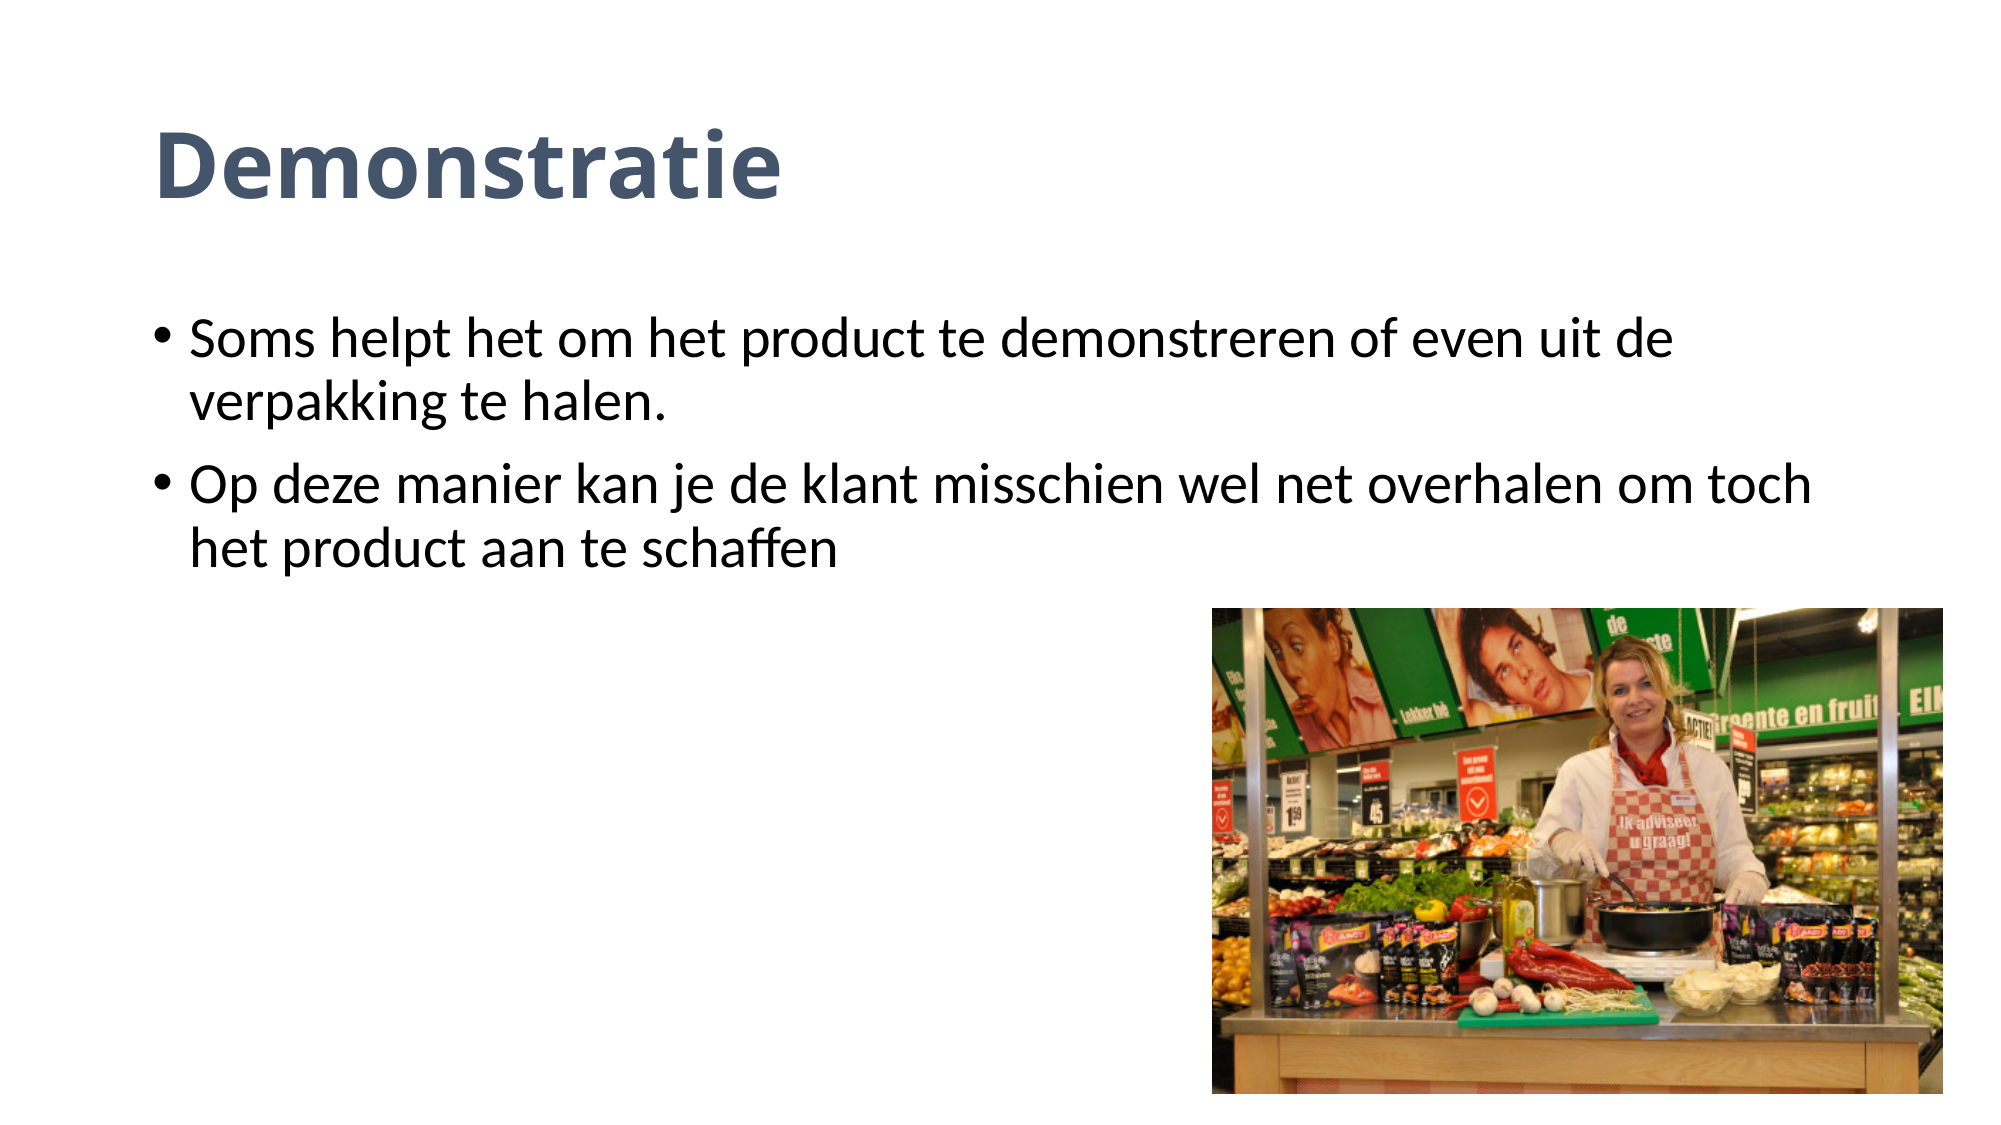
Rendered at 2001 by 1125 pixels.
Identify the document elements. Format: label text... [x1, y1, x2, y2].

picture [1212, 608, 1943, 1094]
title Demonstratie [137, 59, 1863, 278]
list Soms helpt het om het product te demonstreren of even uit de verpakking te halen. Op deze manier kan je de klant misschien wel net overhalen om toch het product aan te schaffen [137, 299, 1863, 1014]
